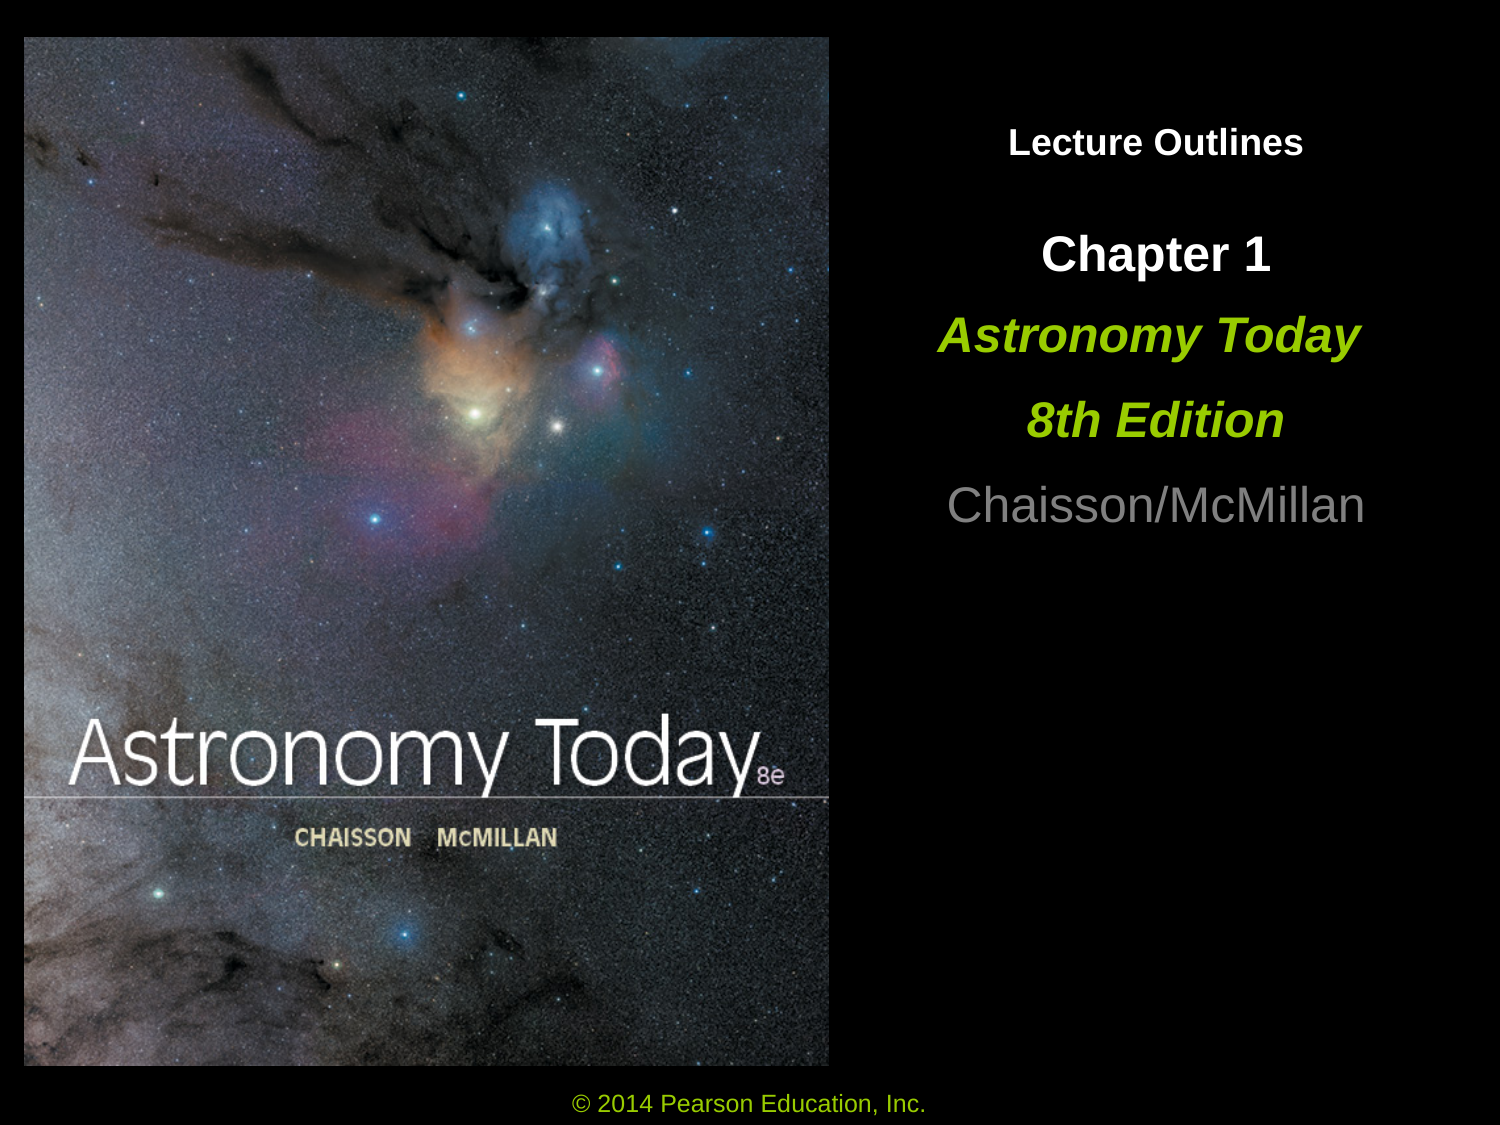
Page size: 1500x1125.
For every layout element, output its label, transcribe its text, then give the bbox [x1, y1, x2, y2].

picture [24, 37, 829, 1066]
text_box Chapter 1 [849, 184, 1463, 289]
